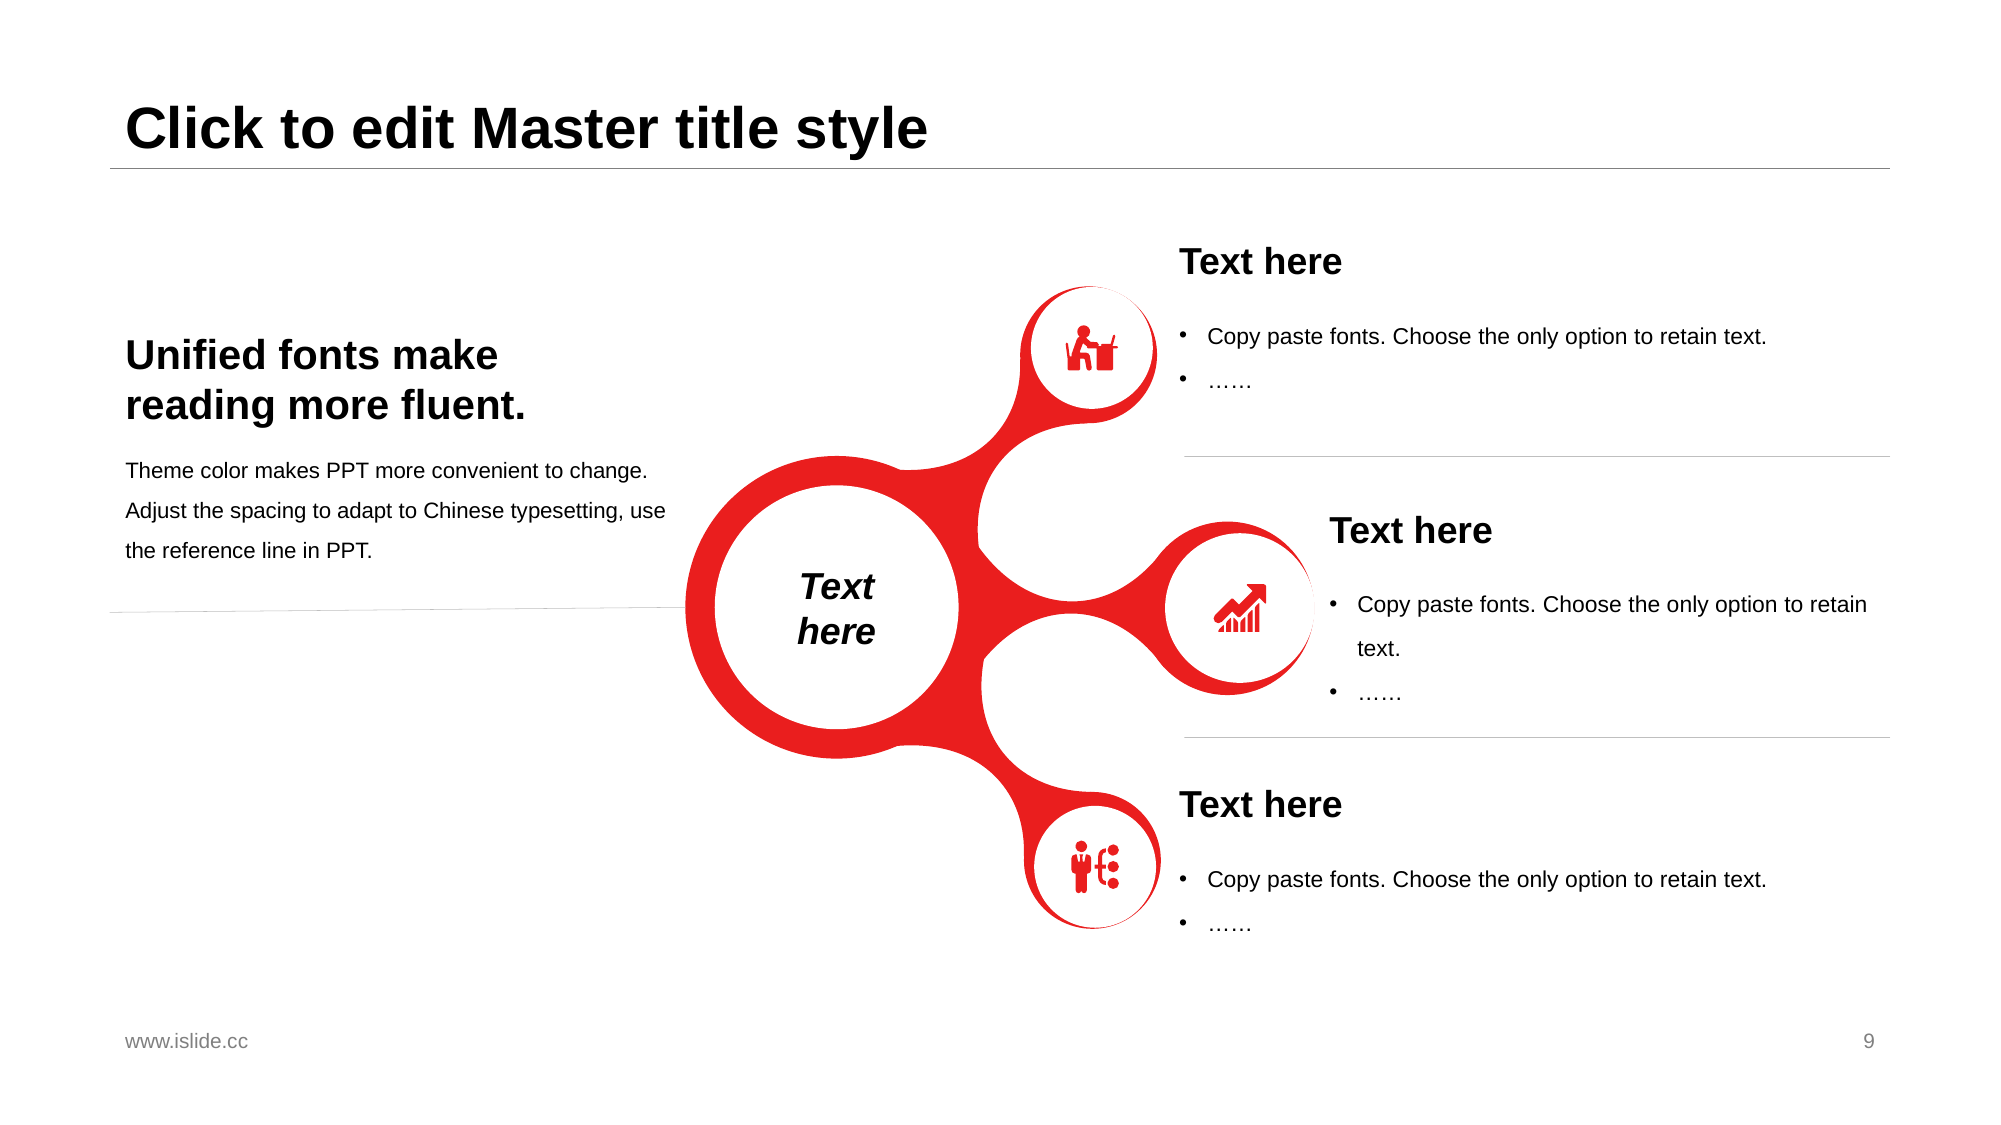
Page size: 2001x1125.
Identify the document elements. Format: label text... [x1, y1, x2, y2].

footer www.islide.cc [109, 1023, 790, 1058]
title Click to edit Master title style [109, 0, 1890, 169]
slide_number 9 [1412, 1023, 1890, 1058]
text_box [109, 229, 1890, 965]
